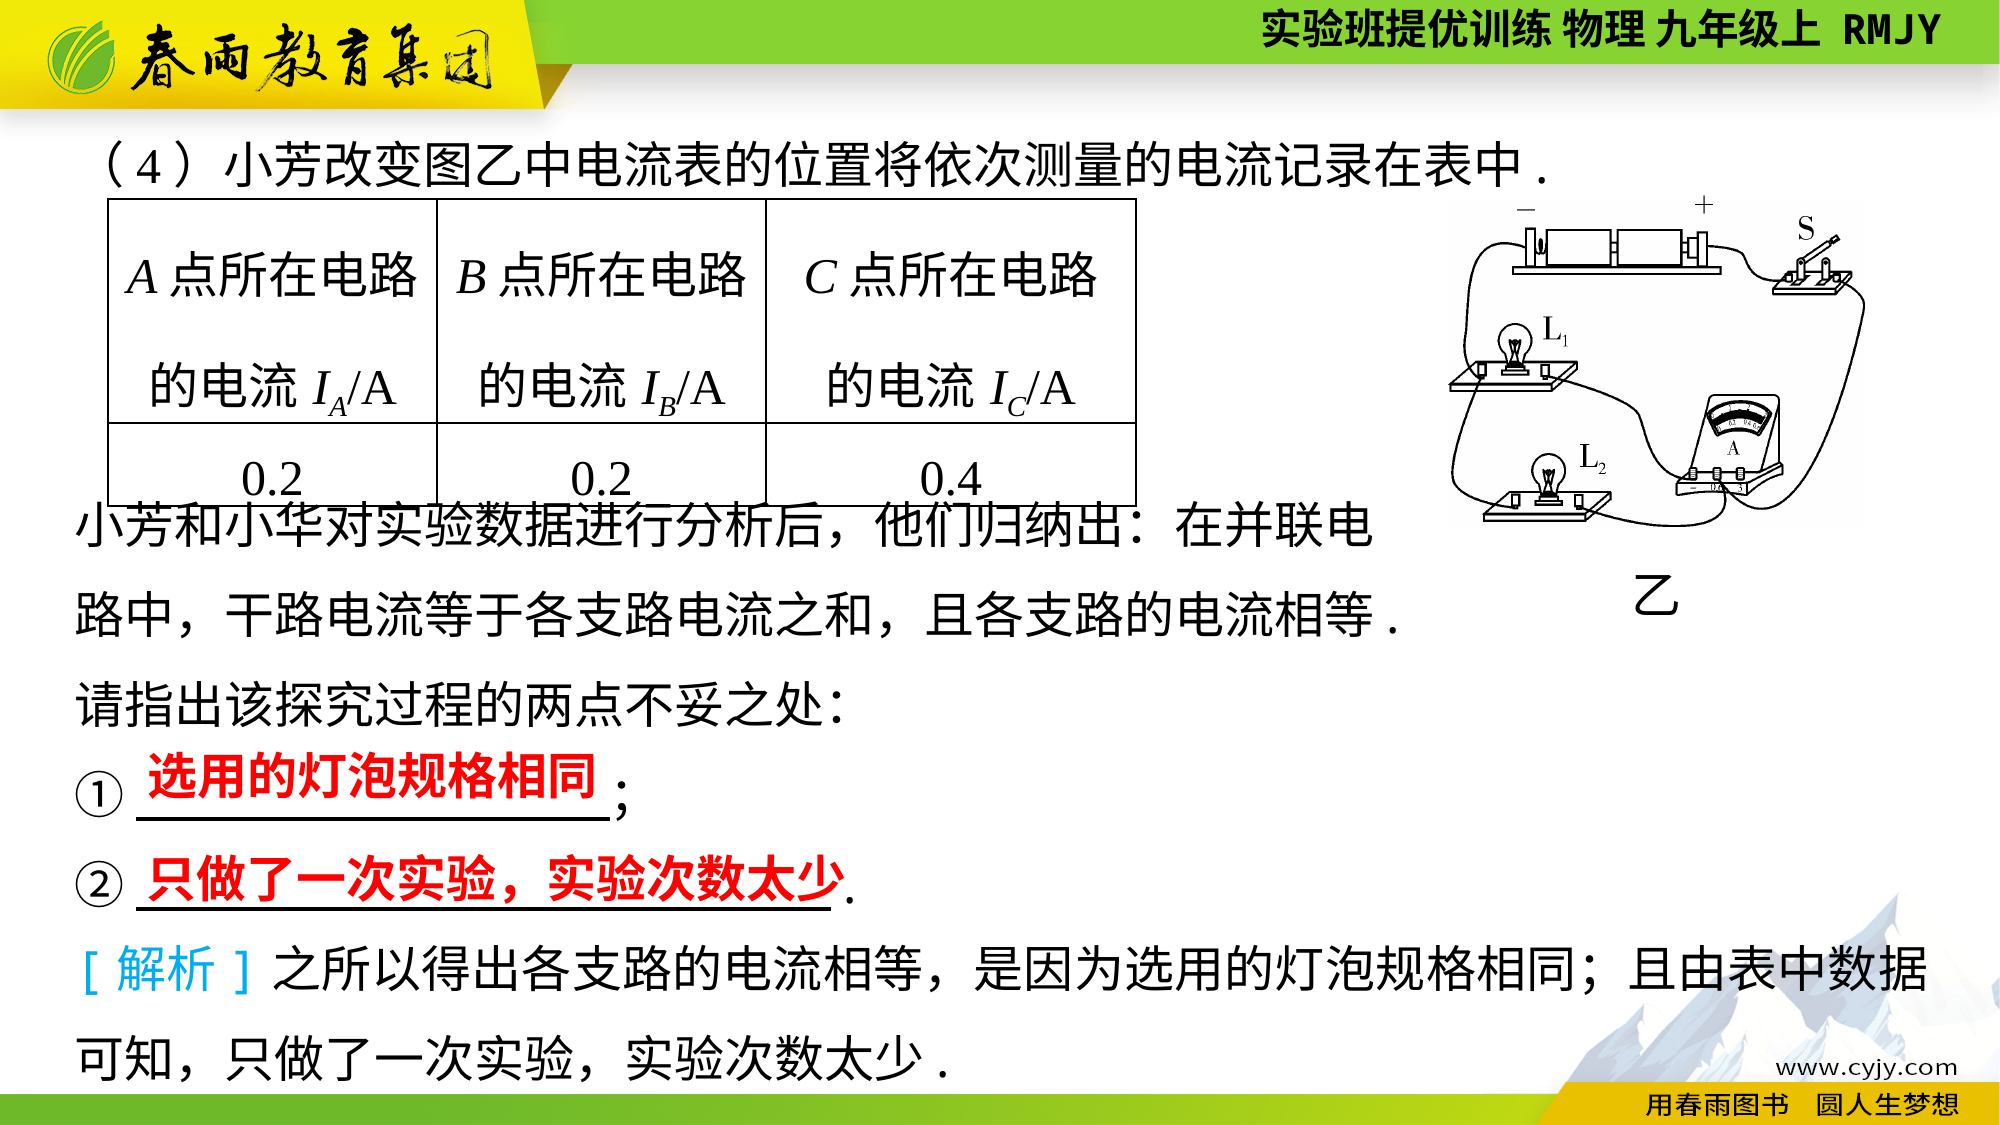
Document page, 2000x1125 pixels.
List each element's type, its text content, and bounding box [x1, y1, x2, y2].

table_cell 0.4 [767, 424, 1135, 505]
list （4）小芳改变图乙中电流表的位置将依次测量的电流记录在表中. 小芳和小华对实验数据进行分析后，他们归纳出：在并联电 路中，干路电流等于各支路电流之和，且各支路的电流相等. 请指出该探究过程的两点不妥之处： ① ； ② . [59, 95, 1944, 899]
text_box [解析]之所以得出各支路的电流相等，是因为选用的灯泡规格相同；且由表中数据可知，只做了一次实验，实验次数太少. [59, 899, 1944, 1095]
table_cell 0.2 [109, 424, 436, 505]
text_box 选用的灯泡规格相同 [132, 736, 613, 809]
text_box 只做了一次实验，实验次数太少 [131, 809, 861, 899]
table_header C点所在电路 的电流IC/A [767, 200, 1135, 422]
picture [0, 0, 2000, 1125]
table_header B点所在电路 的电流IB/A [438, 200, 765, 422]
table_header A点所在电路 的电流IA/A [109, 200, 436, 422]
table_cell 0.2 [438, 424, 765, 505]
text_box 乙 [1616, 535, 1697, 632]
